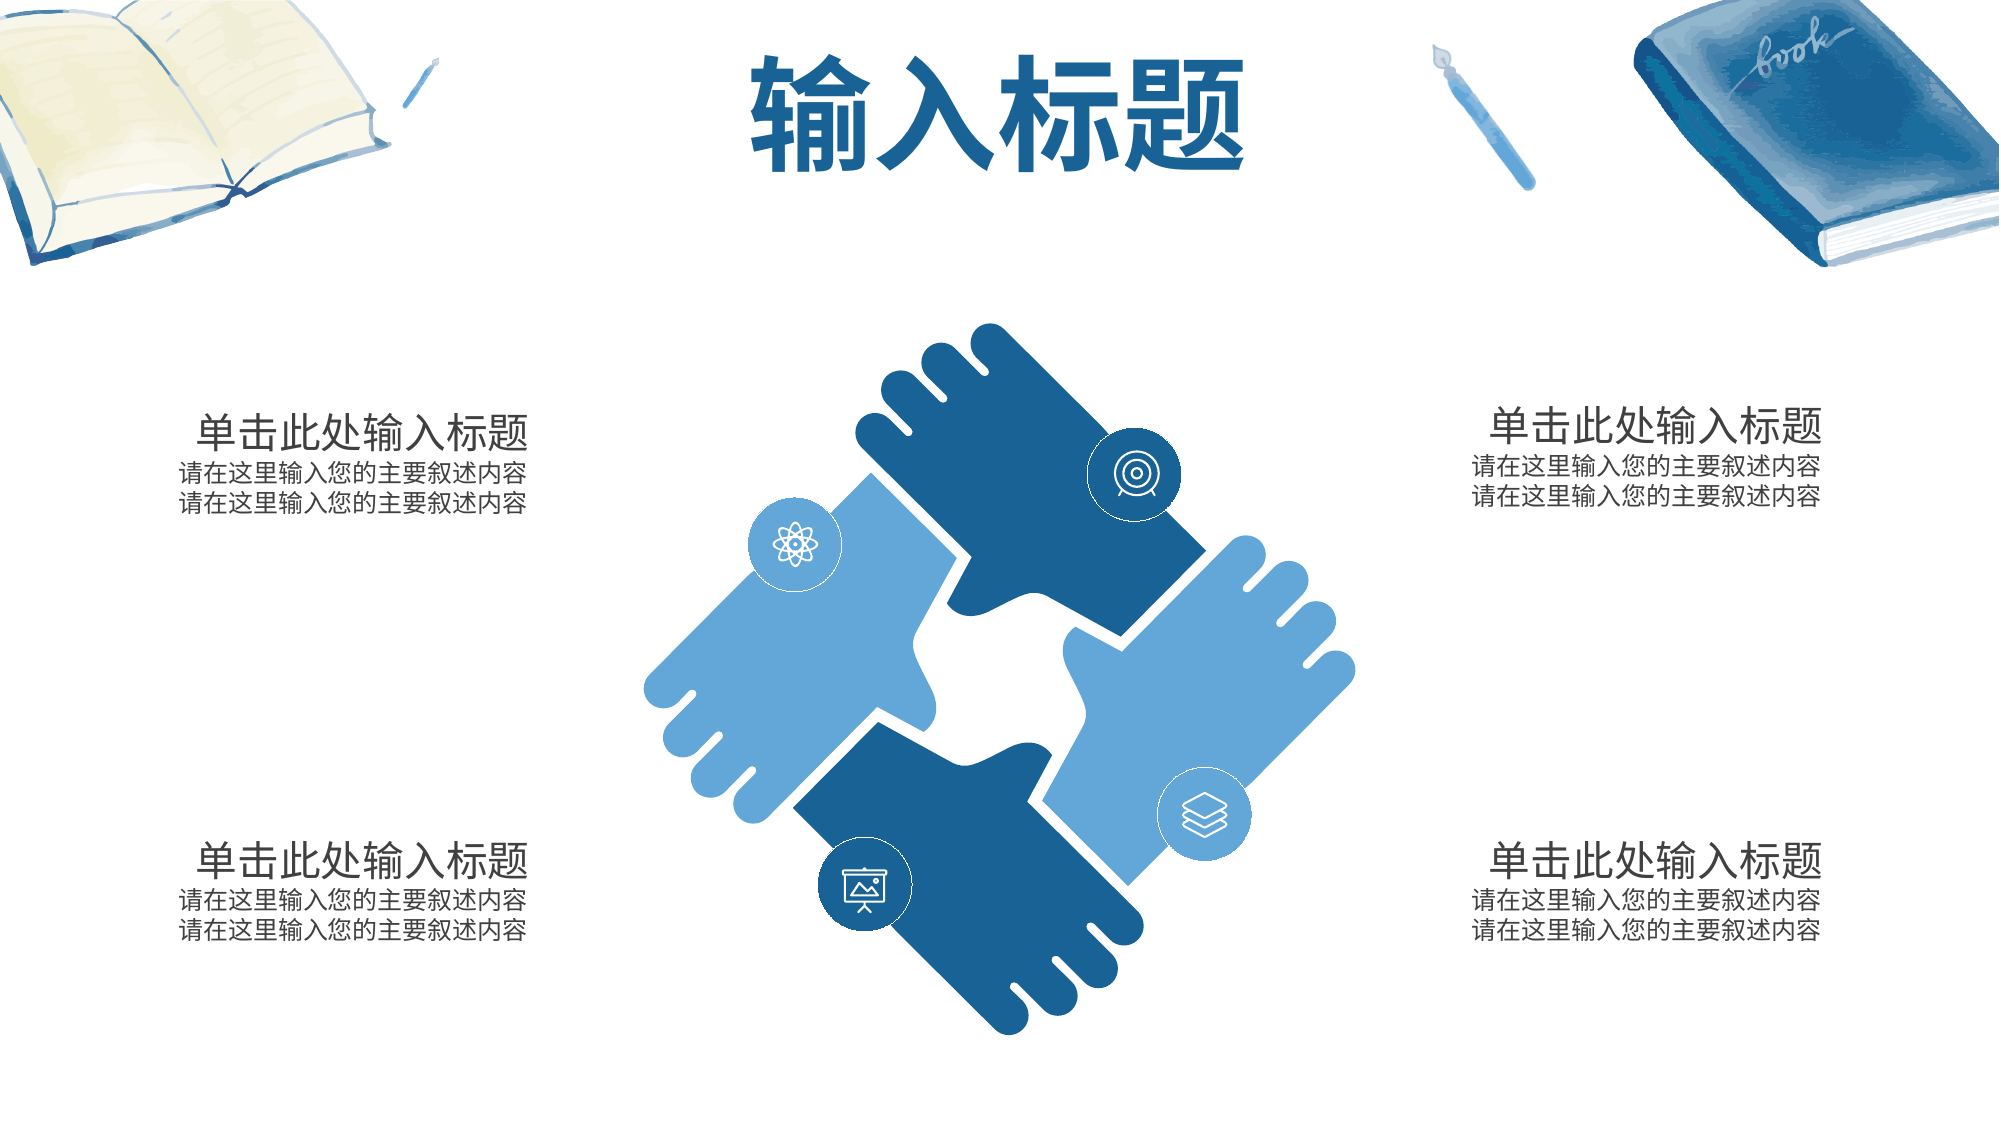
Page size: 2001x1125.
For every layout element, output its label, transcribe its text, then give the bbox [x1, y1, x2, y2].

picture [1421, 0, 2000, 280]
text_box [772, 521, 819, 568]
text_box 单击此处输入标题 请在这里输入您的主要叙述内容 请在这里输入您的主要叙述内容 [163, 399, 545, 605]
text_box [1157, 767, 1253, 862]
text_box [1087, 427, 1182, 522]
text_box [643, 472, 957, 824]
text_box 单击此处输入标题 请在这里输入您的主要叙述内容 请在这里输入您的主要叙述内容 [1456, 827, 1838, 1033]
text_box [1181, 792, 1228, 838]
text_box [841, 867, 888, 914]
text_box [1042, 535, 1356, 887]
picture [0, 0, 447, 280]
text_box [1113, 450, 1160, 497]
text_box 输入标题 [607, 29, 1387, 194]
text_box 单击此处输入标题 请在这里输入您的主要叙述内容 请在这里输入您的主要叙述内容 [1456, 392, 1838, 598]
text_box [747, 496, 842, 592]
text_box [855, 323, 1207, 637]
text_box [817, 837, 913, 932]
text_box 单击此处输入标题 请在这里输入您的主要叙述内容 请在这里输入您的主要叙述内容 [163, 827, 545, 1033]
text_box [792, 721, 1144, 1036]
